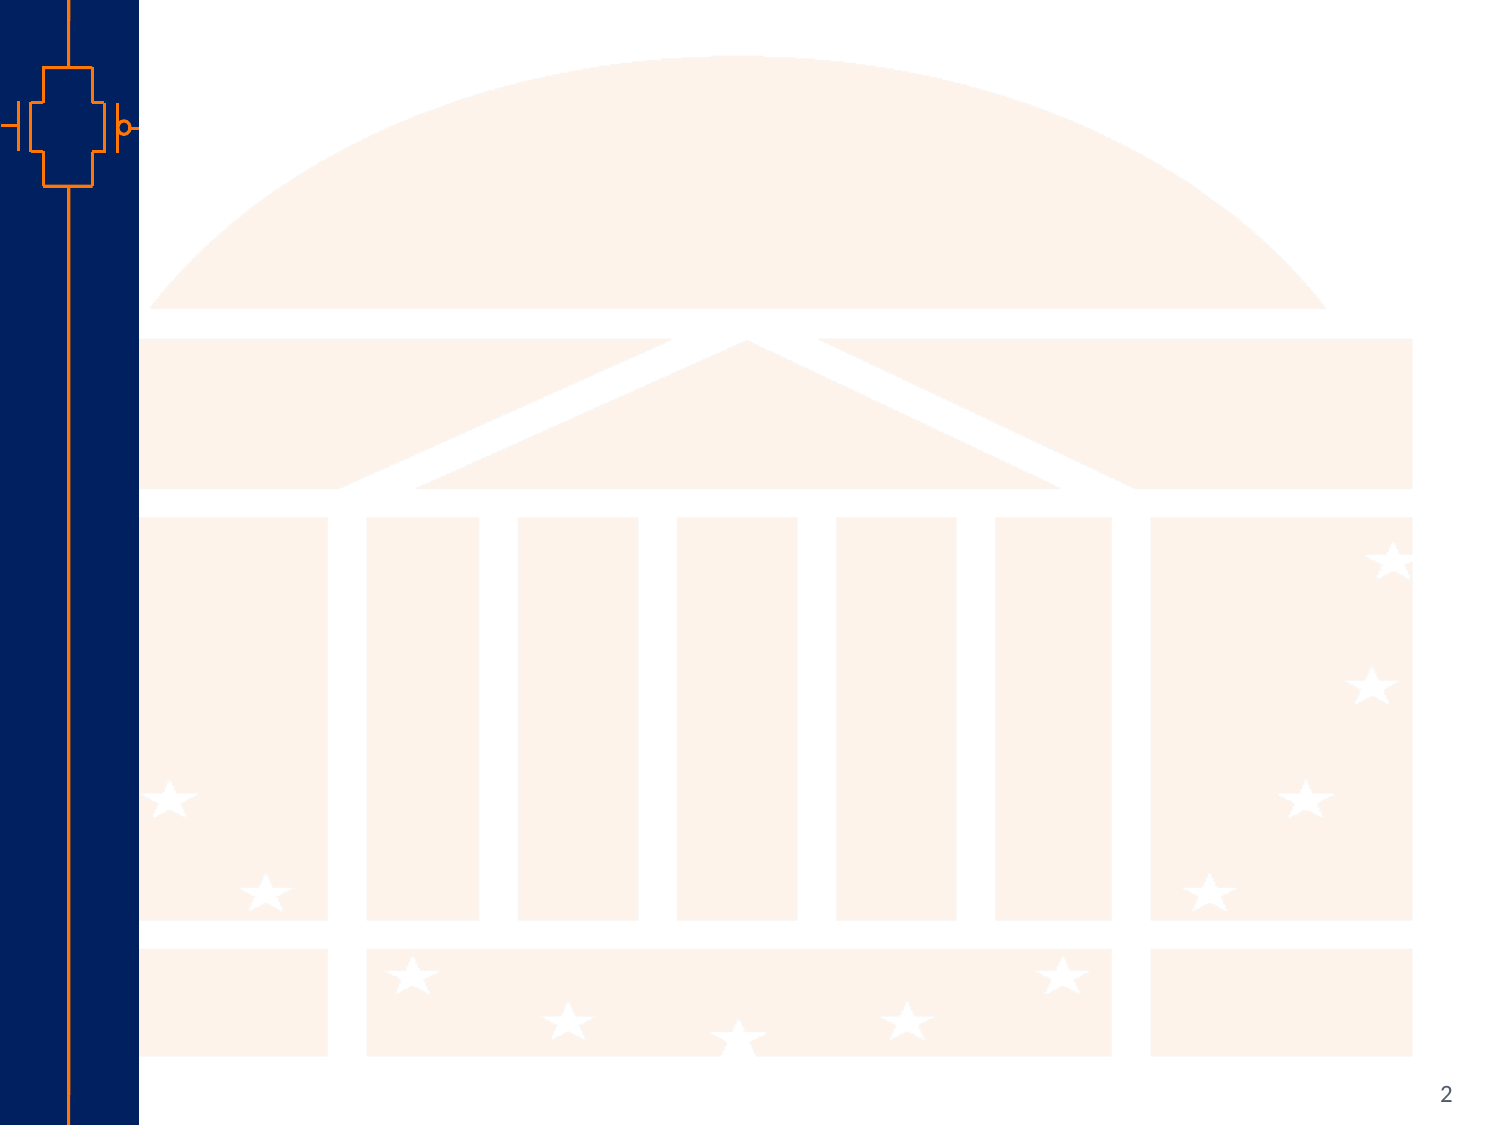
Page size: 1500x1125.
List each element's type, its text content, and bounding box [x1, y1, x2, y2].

slide_number 2 [1425, 1062, 1488, 1123]
